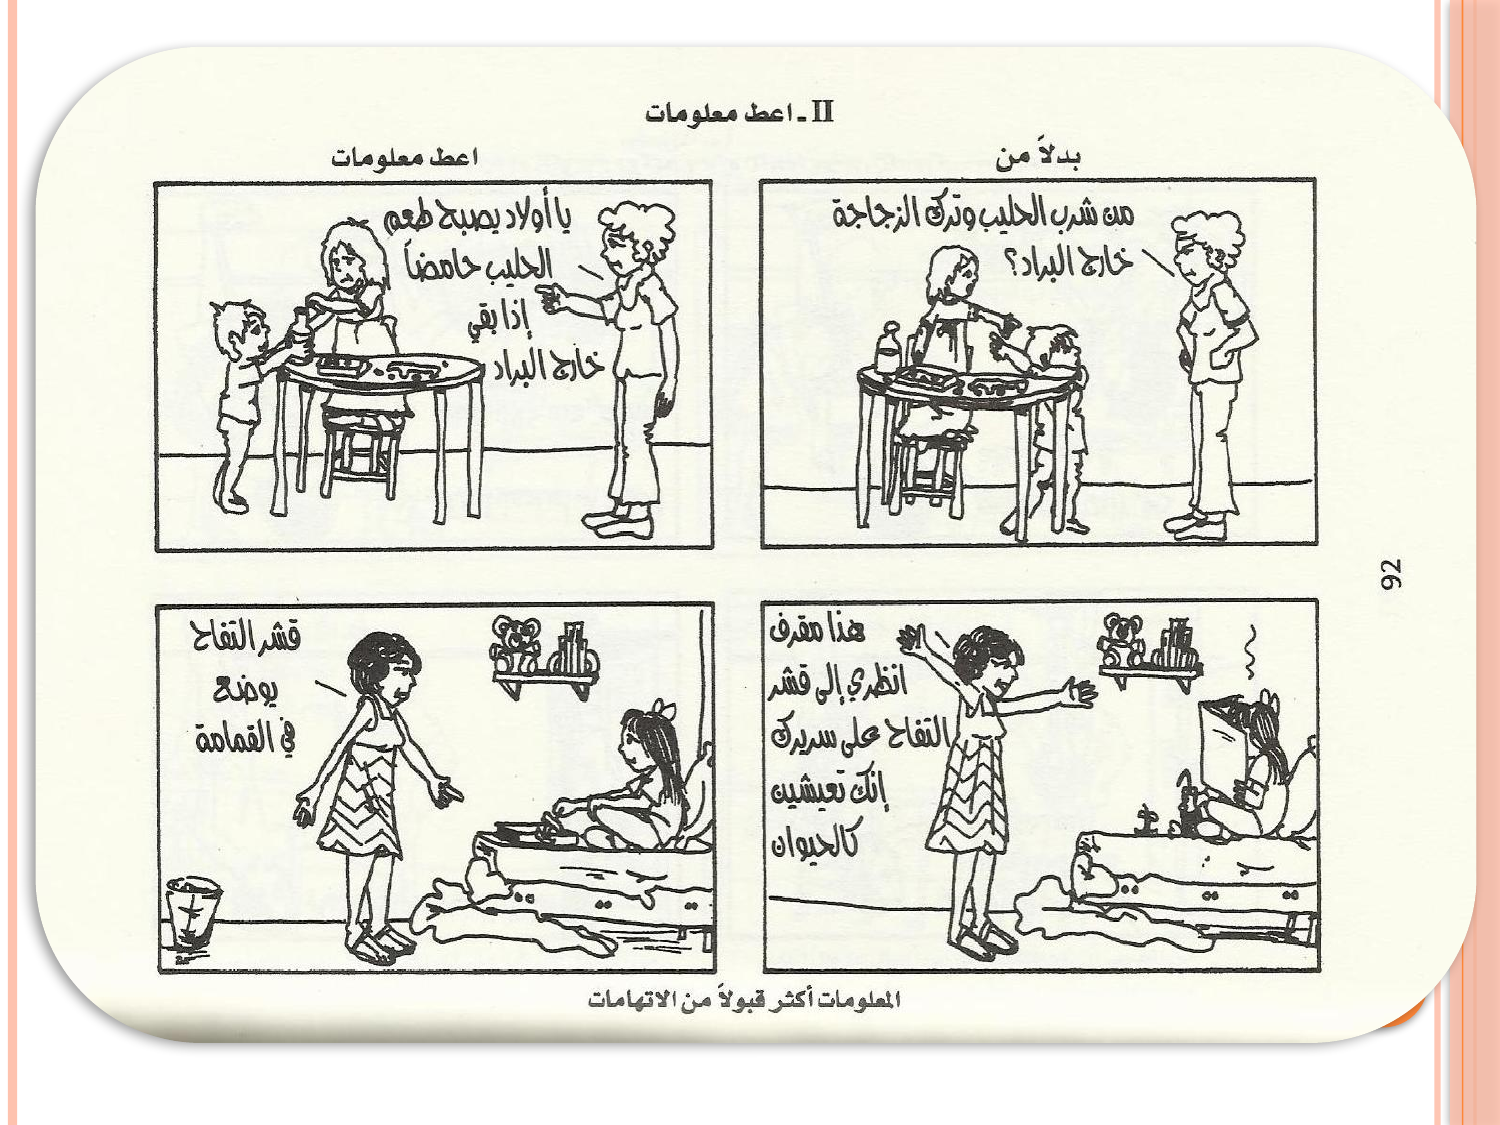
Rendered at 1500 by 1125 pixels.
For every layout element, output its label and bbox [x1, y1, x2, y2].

picture [35, 46, 1477, 1044]
